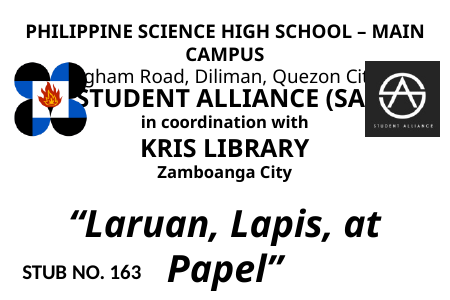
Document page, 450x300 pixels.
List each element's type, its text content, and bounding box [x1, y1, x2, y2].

picture [364, 60, 441, 137]
picture [12, 60, 88, 137]
text_box PHILIPPINE SCIENCE HIGH SCHOOL – MAIN CAMPUS Agham Road, Diliman, Quezon City [0, 12, 450, 74]
text_box “Laruan, Lapis, at Papel” [0, 192, 450, 298]
text_box STUB NO. 163 [7, 251, 213, 292]
text_box STUDENT ALLIANCE (SA) in coordination with KRIS LIBRARY Zamboanga City [0, 74, 450, 190]
